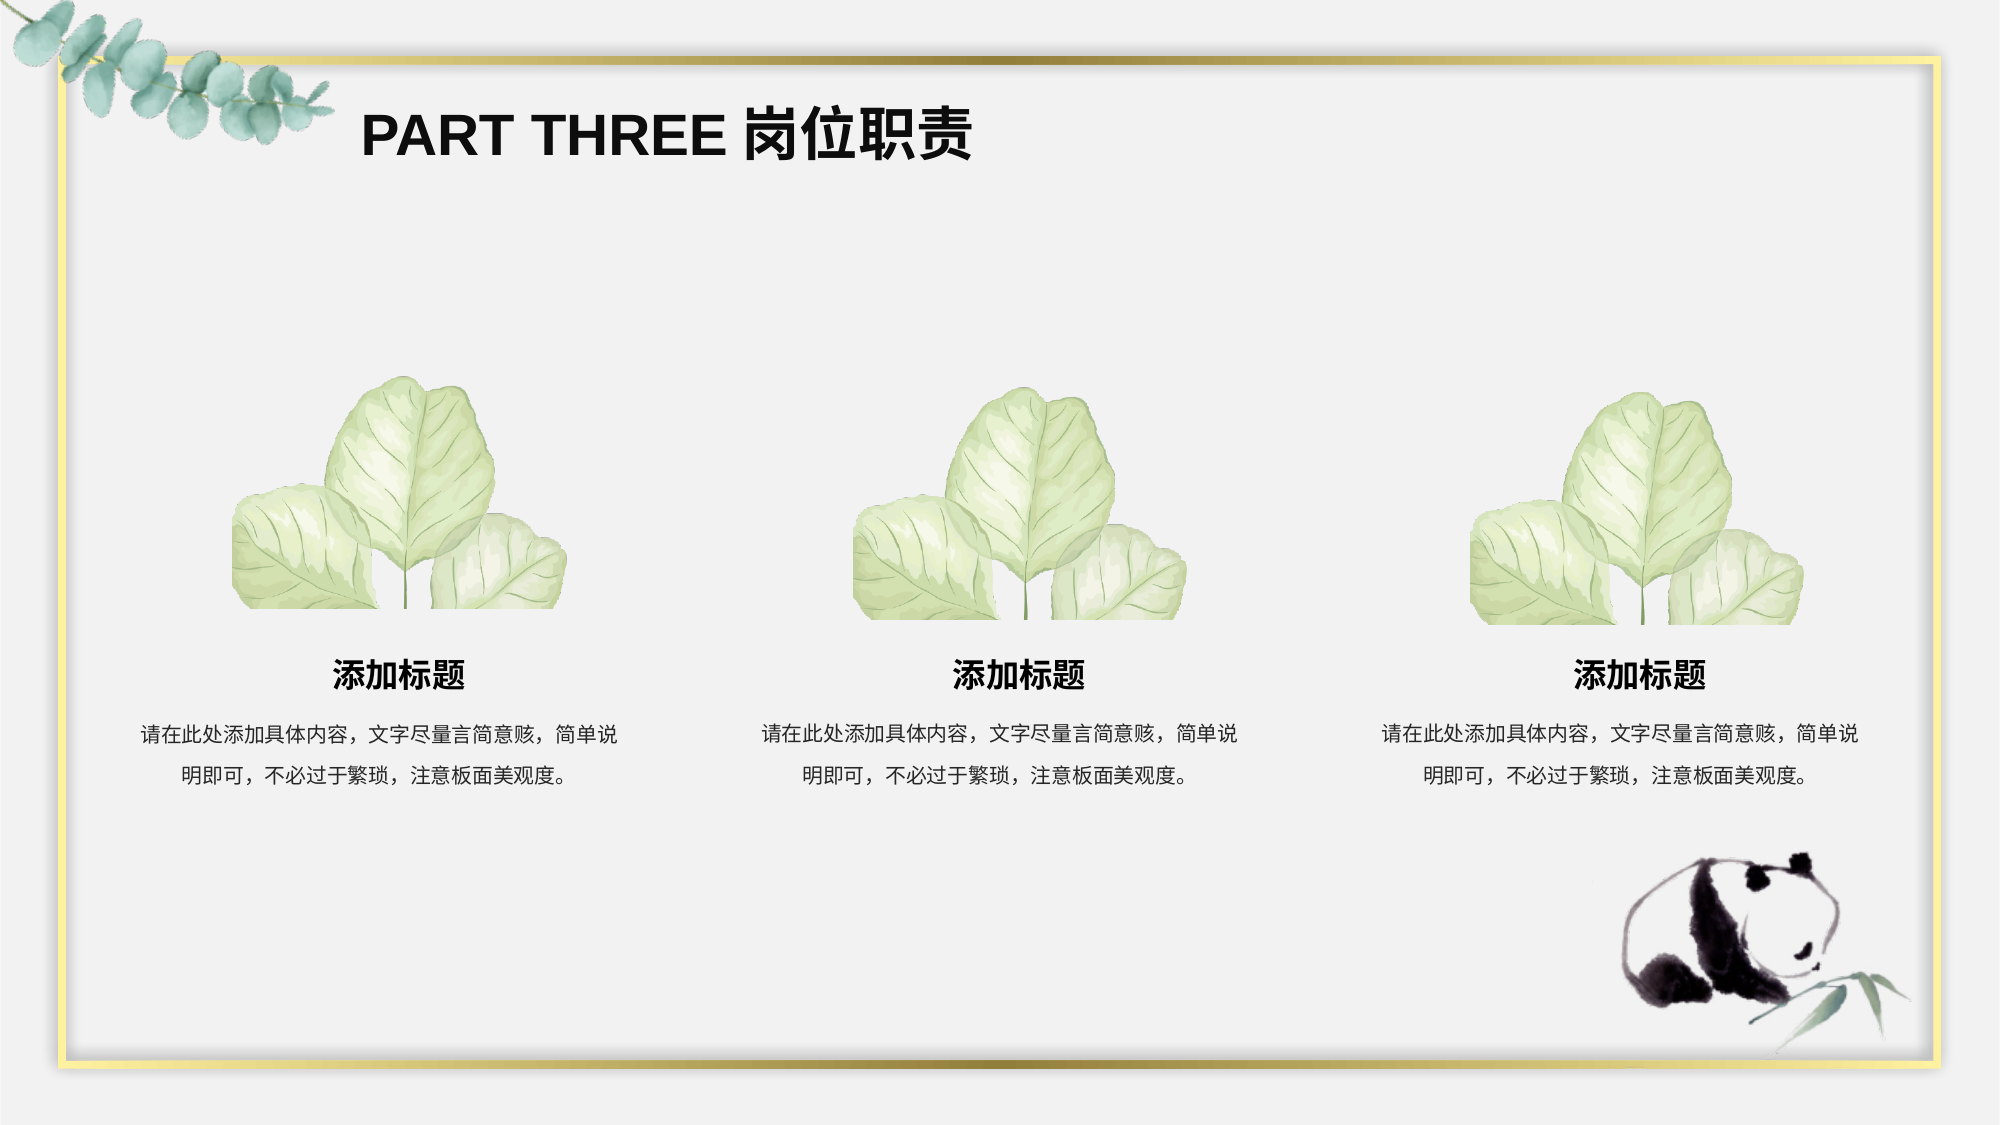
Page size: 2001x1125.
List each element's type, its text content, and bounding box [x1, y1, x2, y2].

picture [1591, 761, 1923, 1069]
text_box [1356, 646, 1884, 796]
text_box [115, 647, 643, 797]
text_box PART THREE岗位职责 [349, 91, 1045, 173]
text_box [736, 646, 1263, 796]
picture [190, 284, 608, 702]
text_box [57, 55, 1942, 1070]
picture [1427, 299, 1845, 717]
picture [811, 295, 1228, 712]
text_box [0, 0, 2000, 1125]
picture [0, 0, 349, 233]
